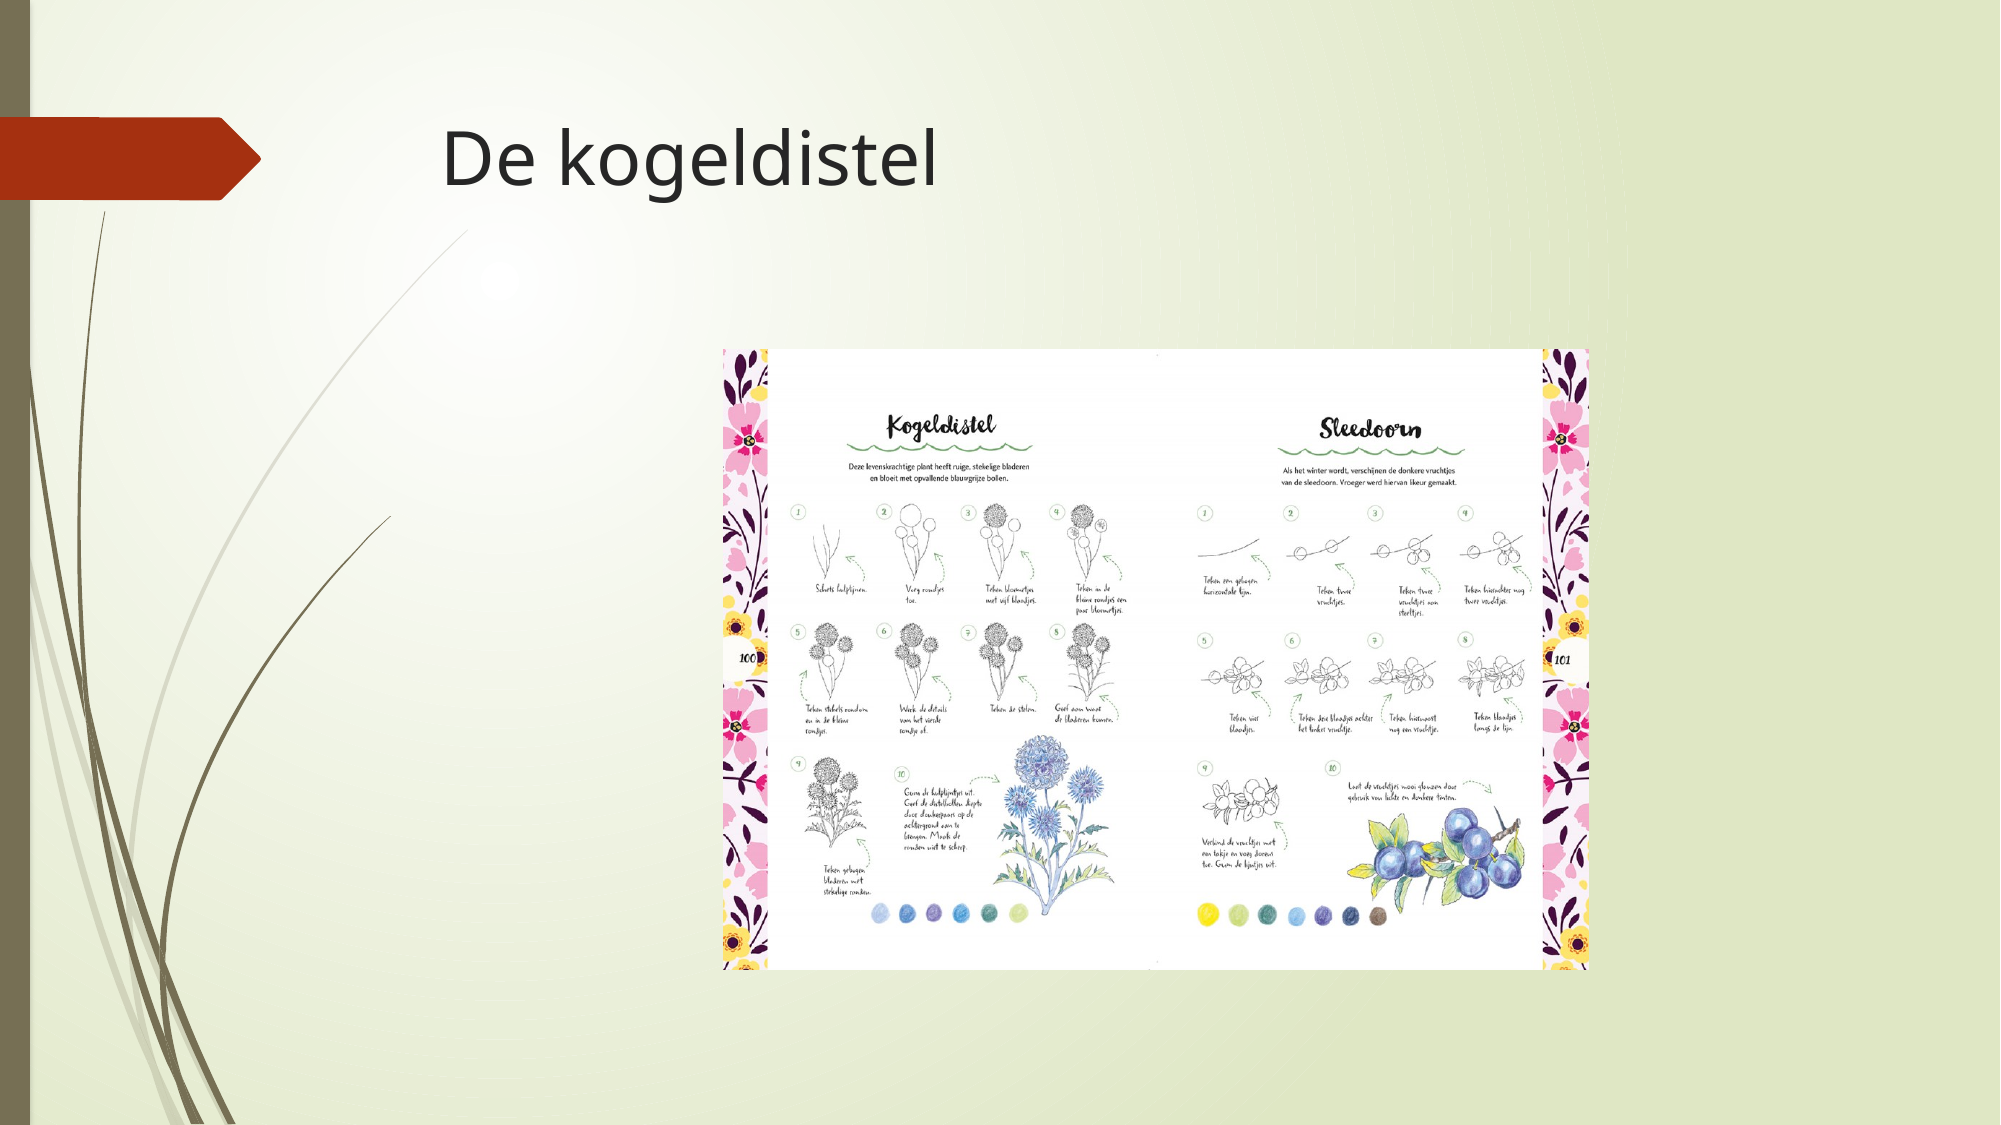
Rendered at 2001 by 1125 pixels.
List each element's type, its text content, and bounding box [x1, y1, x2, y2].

title De kogeldistel [425, 102, 1888, 313]
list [722, 349, 1590, 971]
